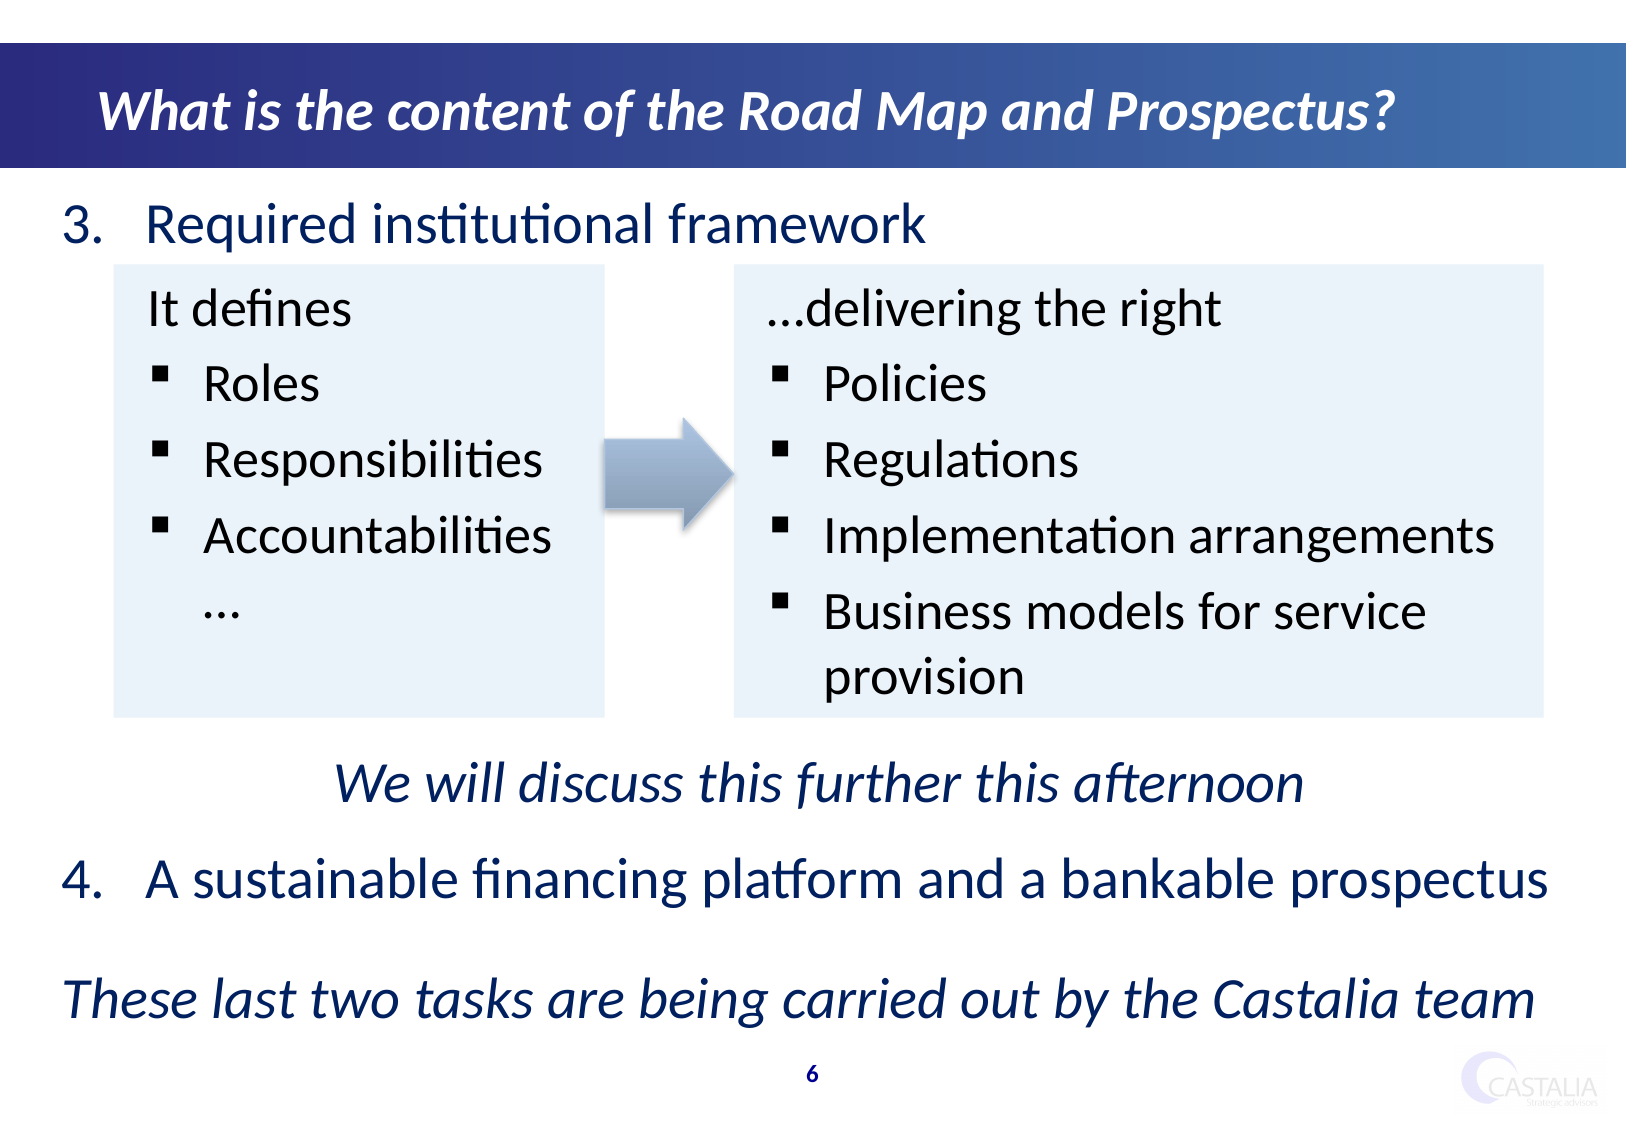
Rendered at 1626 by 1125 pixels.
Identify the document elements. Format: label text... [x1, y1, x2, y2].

text_box …delivering the right Policies Regulations Implementation arrangements Business models for service provision [733, 264, 1544, 718]
text_box It defines Roles Responsibilities Accountabilities… [113, 264, 605, 718]
slide_number 6 [622, 1043, 1003, 1103]
text_box [603, 417, 735, 531]
list Required institutional framework [46, 177, 1593, 260]
text_box These last two tasks are being carried out by the Castalia team [39, 953, 1560, 1043]
text_box A sustainable financing platform and a bankable prospectus [46, 833, 1593, 916]
list What is the content of the Road Map and Prospectus? [81, 64, 1544, 144]
text_box We will discuss this further this afternoon [147, 737, 1493, 814]
